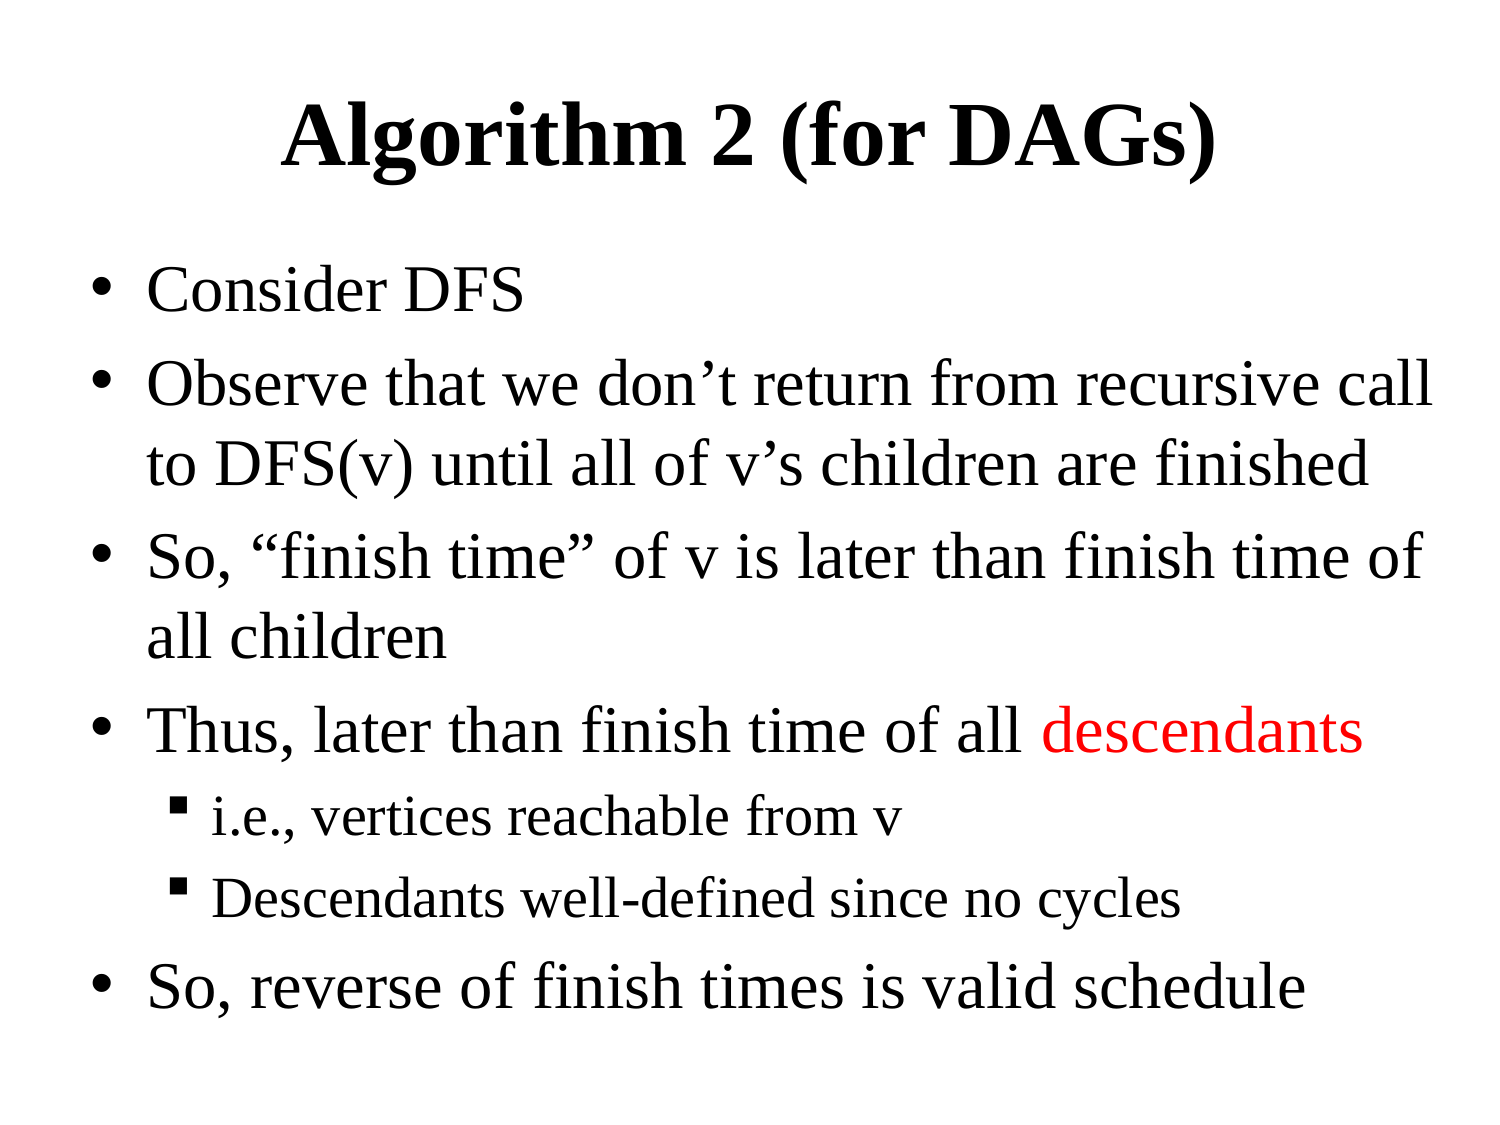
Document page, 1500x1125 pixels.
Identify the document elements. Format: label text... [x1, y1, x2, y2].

title Algorithm 2 (for DAGs) [75, 45, 1425, 213]
list Consider DFS Observe that we don’t return from recursive call to DFS(v) until all of v’s children are finished So, “finish time” of v is later than finish time of all children Thus, later than finish time of all descendants i.e., vertices reachable from v Descendants well-defined since no cycles So, reverse of finish times is valid schedule [75, 237, 1475, 1088]
